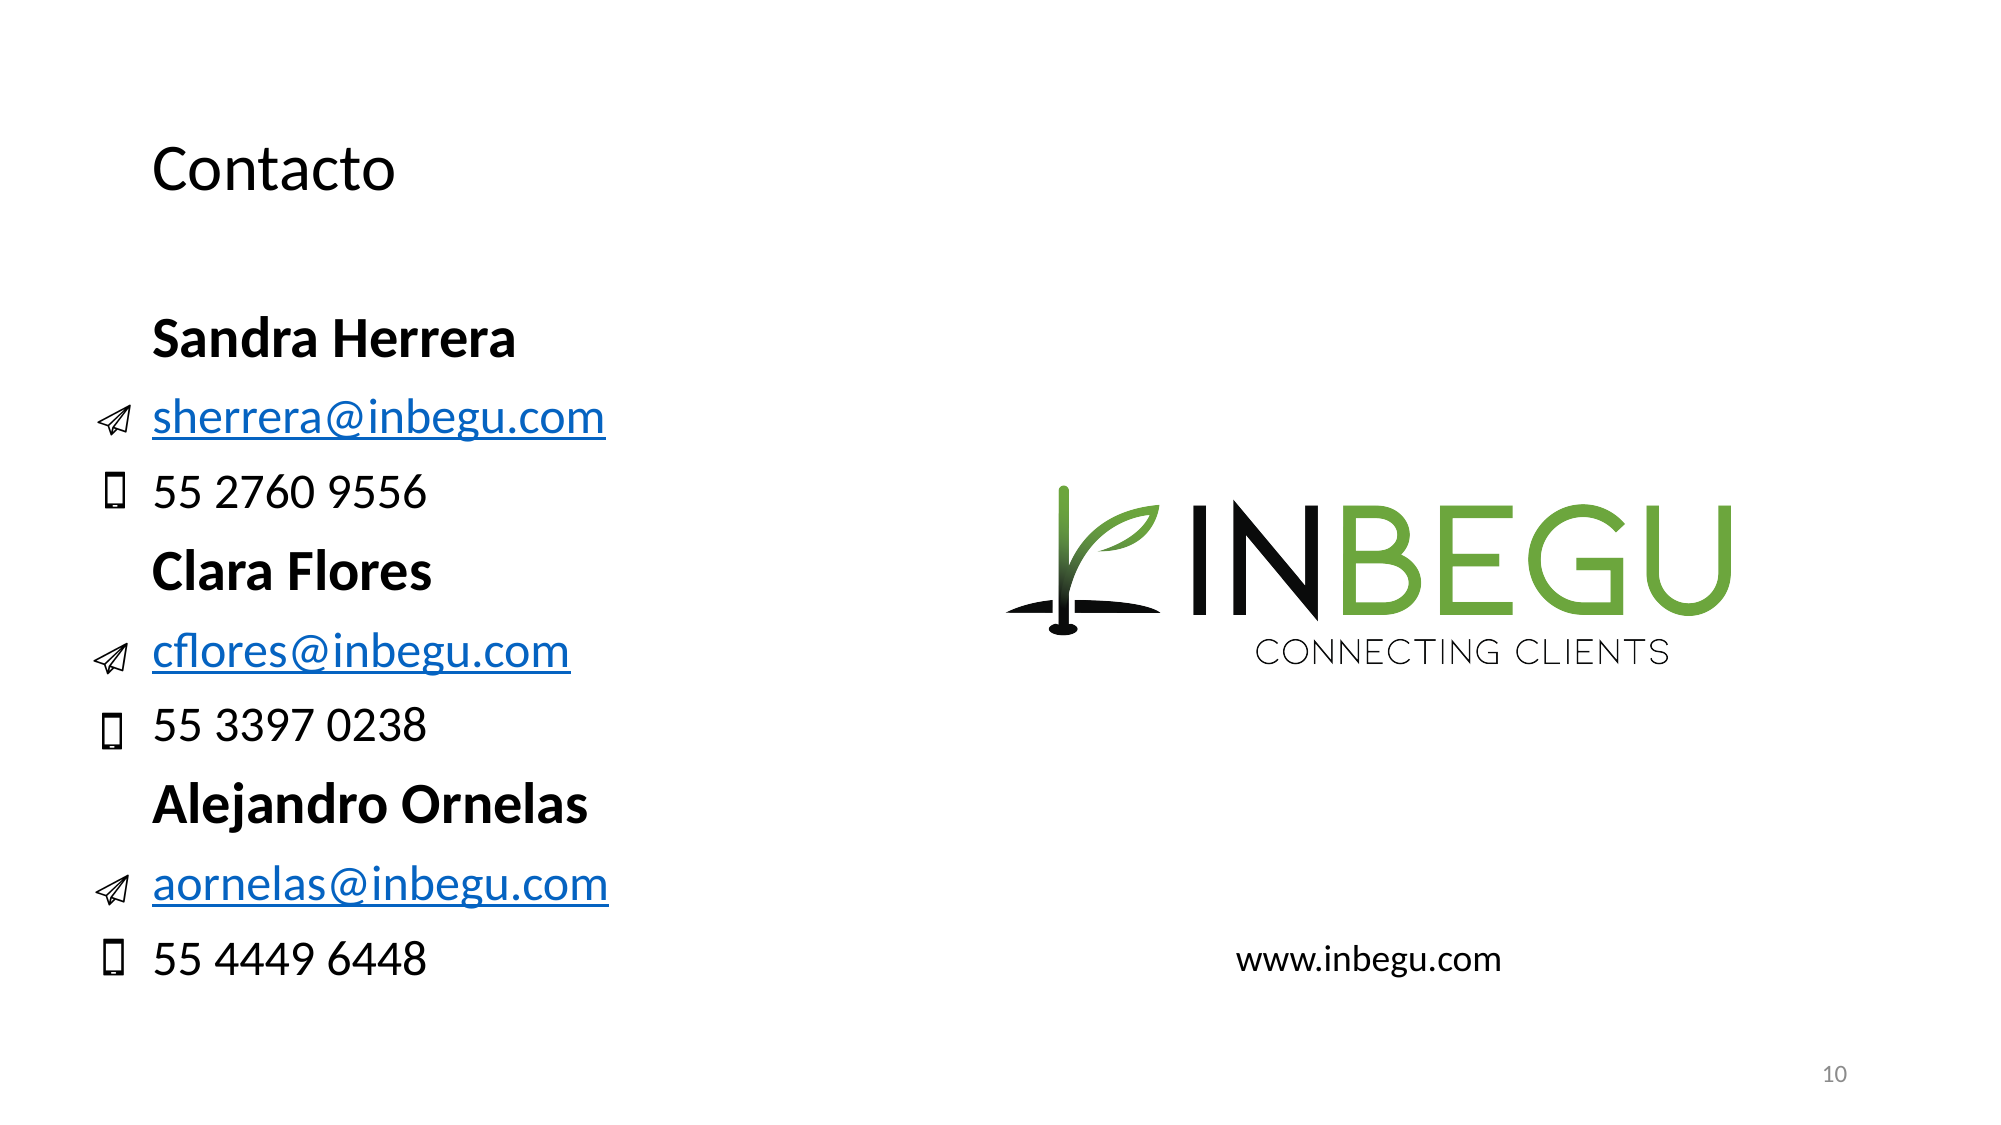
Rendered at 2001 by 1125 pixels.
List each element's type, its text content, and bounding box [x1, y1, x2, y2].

list Sandra Herrera sherrera@inbegu.com 55 2760 9556 Clara Flores cflores@inbegu.com 55 3397 0238 Alejandro Ornelas aornelas@inbegu.com 55 4449 6448 [137, 299, 746, 1014]
picture [92, 710, 132, 751]
picture [95, 470, 135, 510]
picture [92, 870, 132, 910]
picture [93, 937, 134, 977]
title Contacto [137, 67, 1863, 271]
text_box www.inbegu.com [1221, 926, 1518, 987]
picture [90, 638, 131, 679]
picture [93, 400, 134, 440]
picture [999, 286, 1739, 871]
slide_number 10 [1412, 1042, 1863, 1103]
